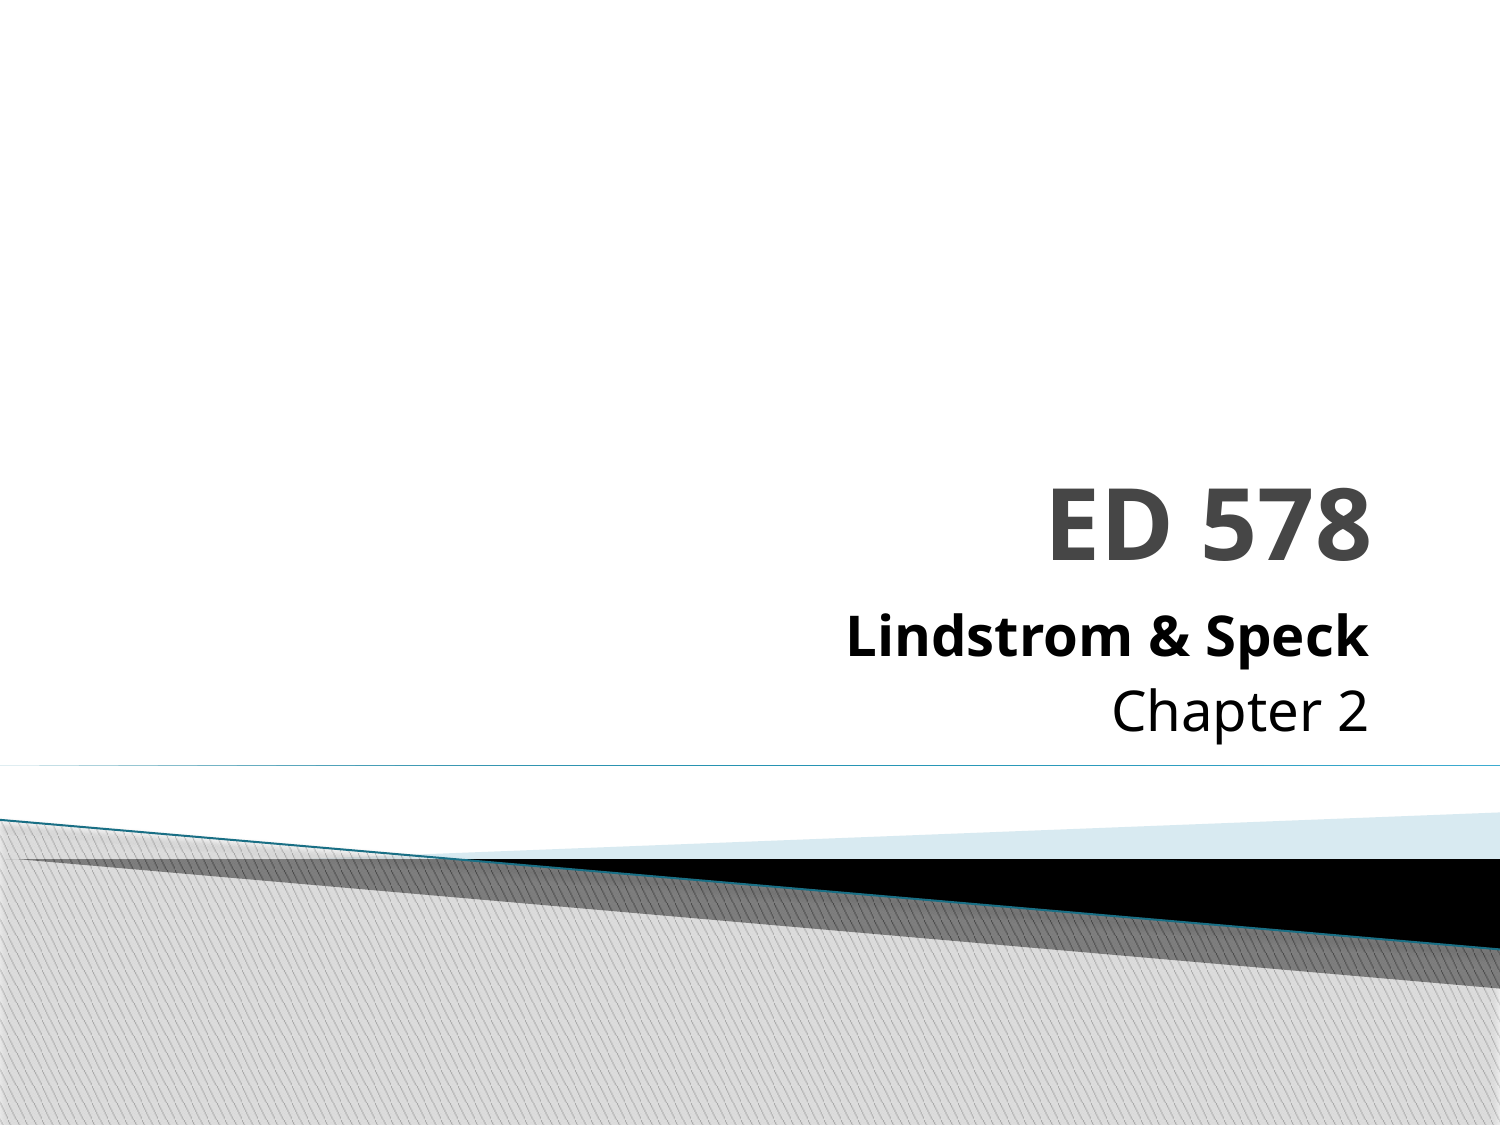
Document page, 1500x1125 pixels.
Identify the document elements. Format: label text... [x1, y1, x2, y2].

title ED 578 [112, 287, 1388, 588]
subtitle Lindstrom & Speck Chapter 2 [112, 592, 1388, 790]
picture [5, 859, 1500, 989]
